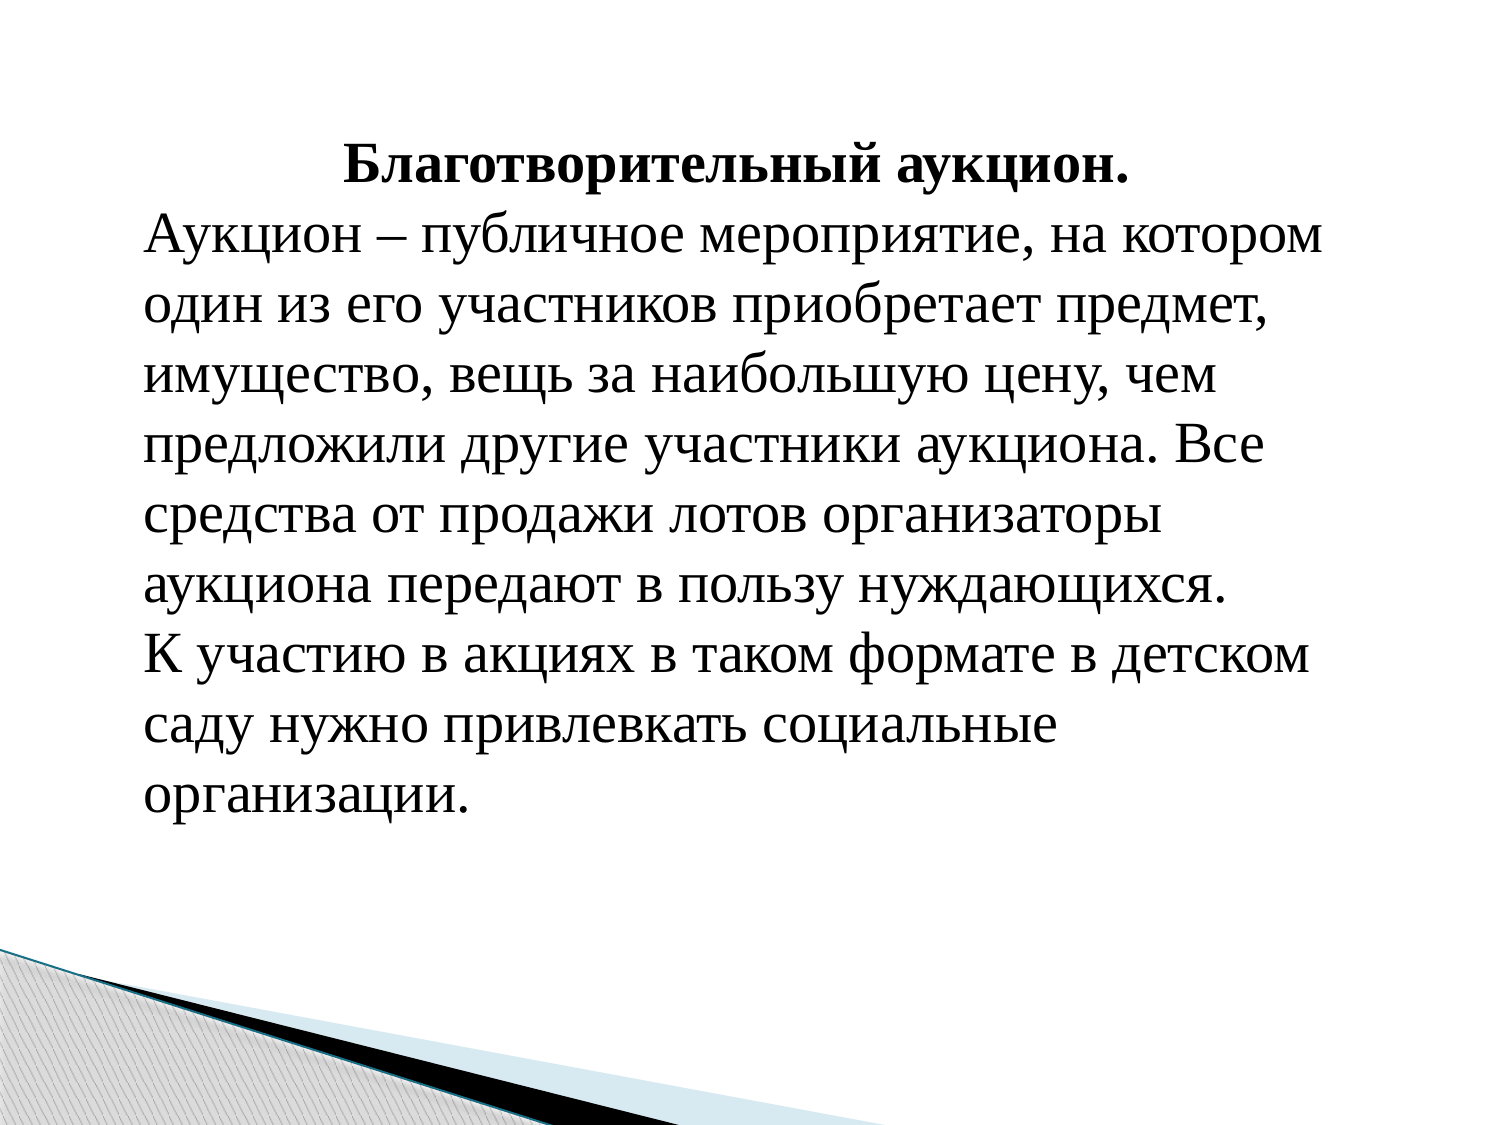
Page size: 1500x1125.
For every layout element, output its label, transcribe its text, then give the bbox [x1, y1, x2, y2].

text_box Благотворительный аукцион. Аукцион – публичное мероприятие, на котором один из его участников приобретает предмет, имущество, вещь за наибольшую цену, чем предложили другие участники аукциона. Все средства от продажи лотов организаторы аукциона передают в пользу нуждающихся. К участию в акциях в таком формате в детском саду нужно привлевкать социальные организации. [128, 117, 1360, 832]
